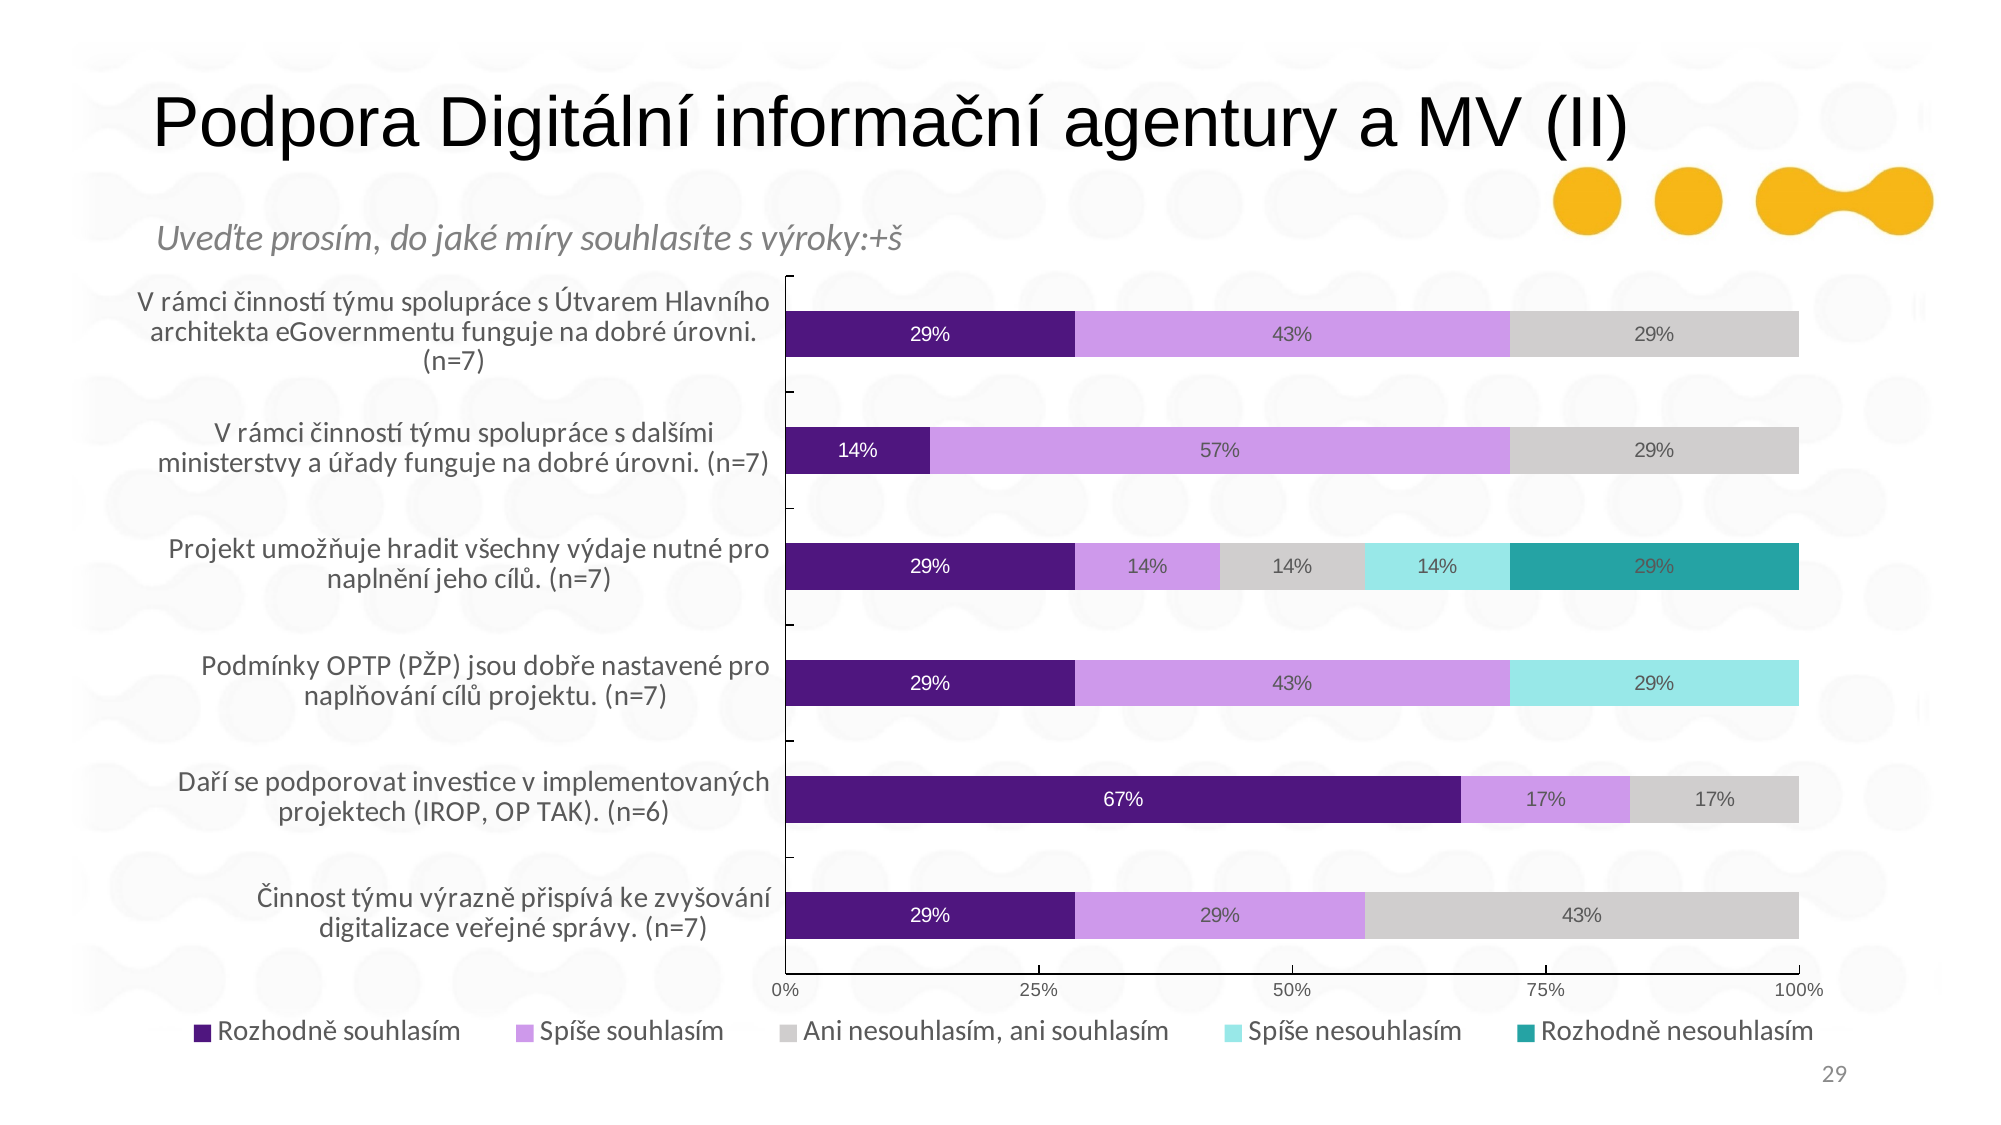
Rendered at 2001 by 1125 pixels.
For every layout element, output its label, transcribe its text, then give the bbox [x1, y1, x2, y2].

title Podpora Digitální informační agentury a MV (II) [137, 59, 1863, 188]
picture [100, 70, 1943, 1004]
slide_number 29 [1412, 1066, 1863, 1103]
chart [137, 198, 1863, 1066]
